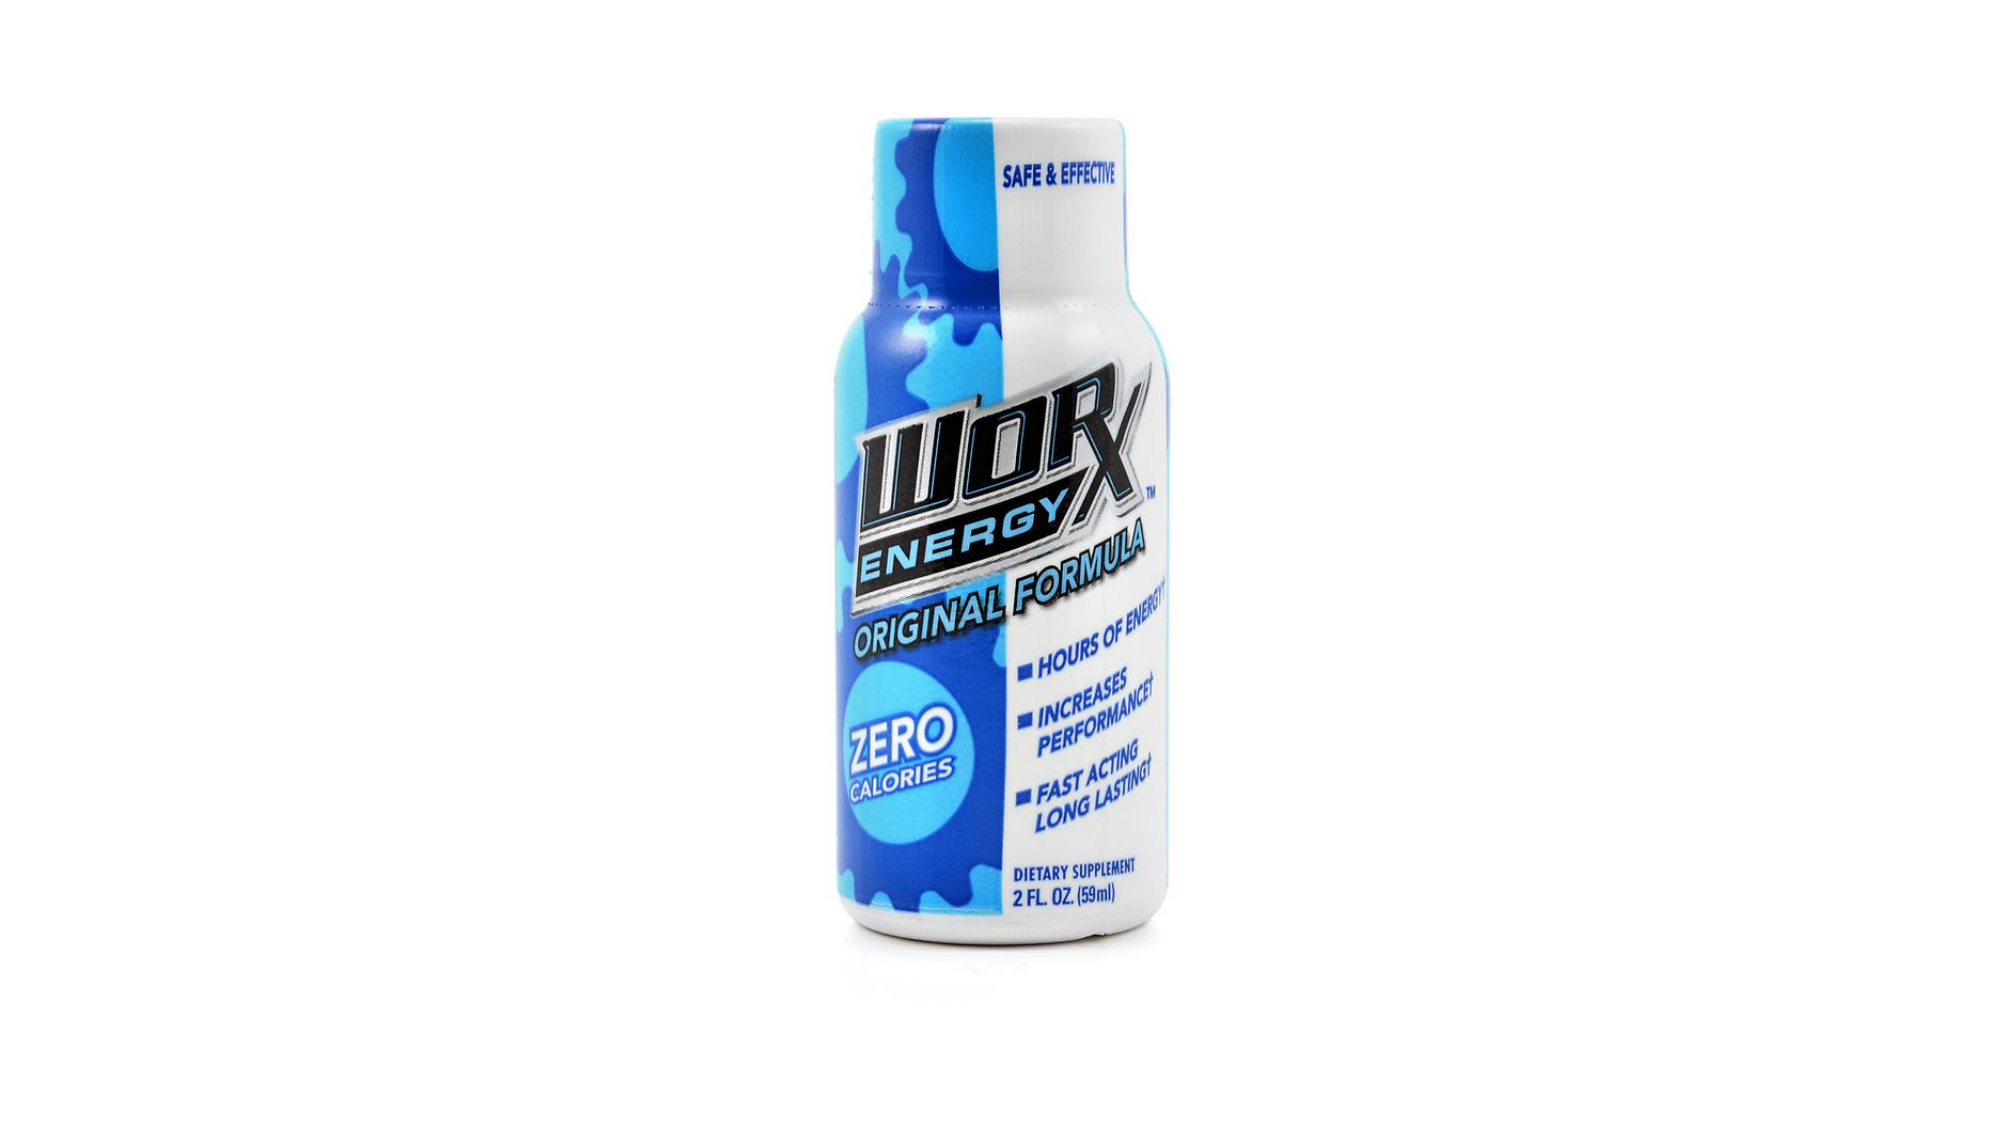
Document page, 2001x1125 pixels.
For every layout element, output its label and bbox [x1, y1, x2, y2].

picture [466, 28, 1534, 1097]
